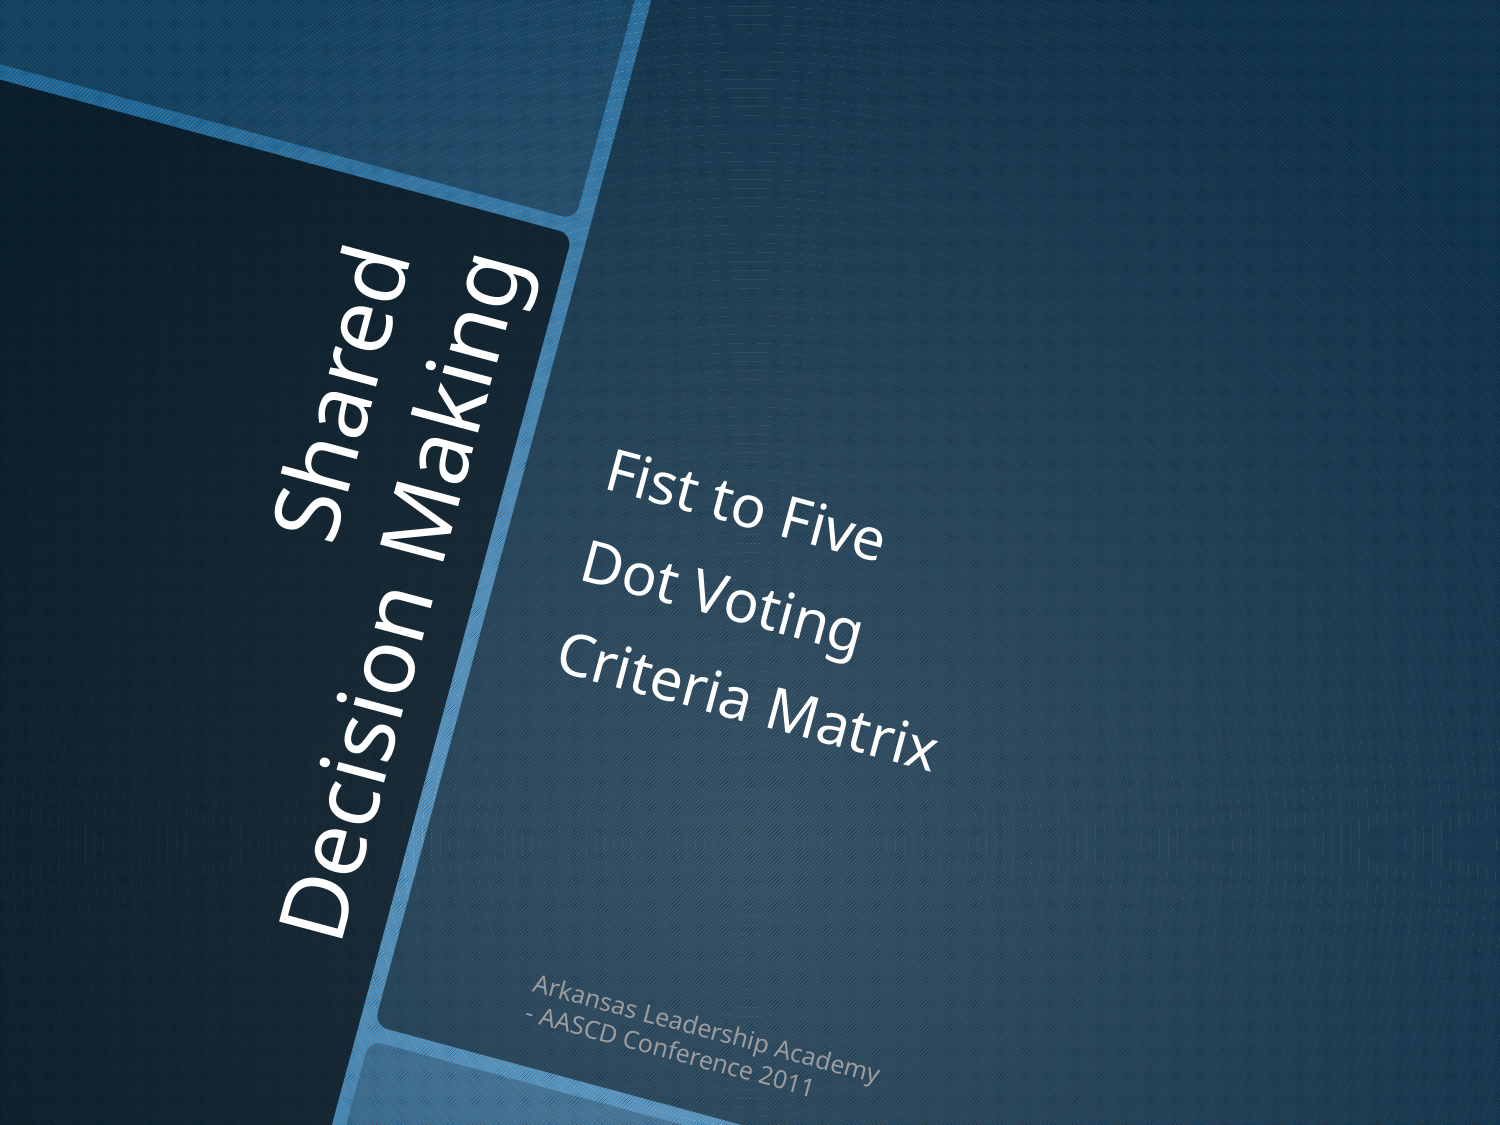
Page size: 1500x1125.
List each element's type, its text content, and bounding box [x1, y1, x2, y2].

list Fist to Five Dot Voting Criteria Matrix [425, 287, 1379, 1125]
title Shared Decision Making [69, 181, 554, 1056]
footer Arkansas Leadership Academy - AASCD Conference 2011 [508, 963, 903, 1123]
